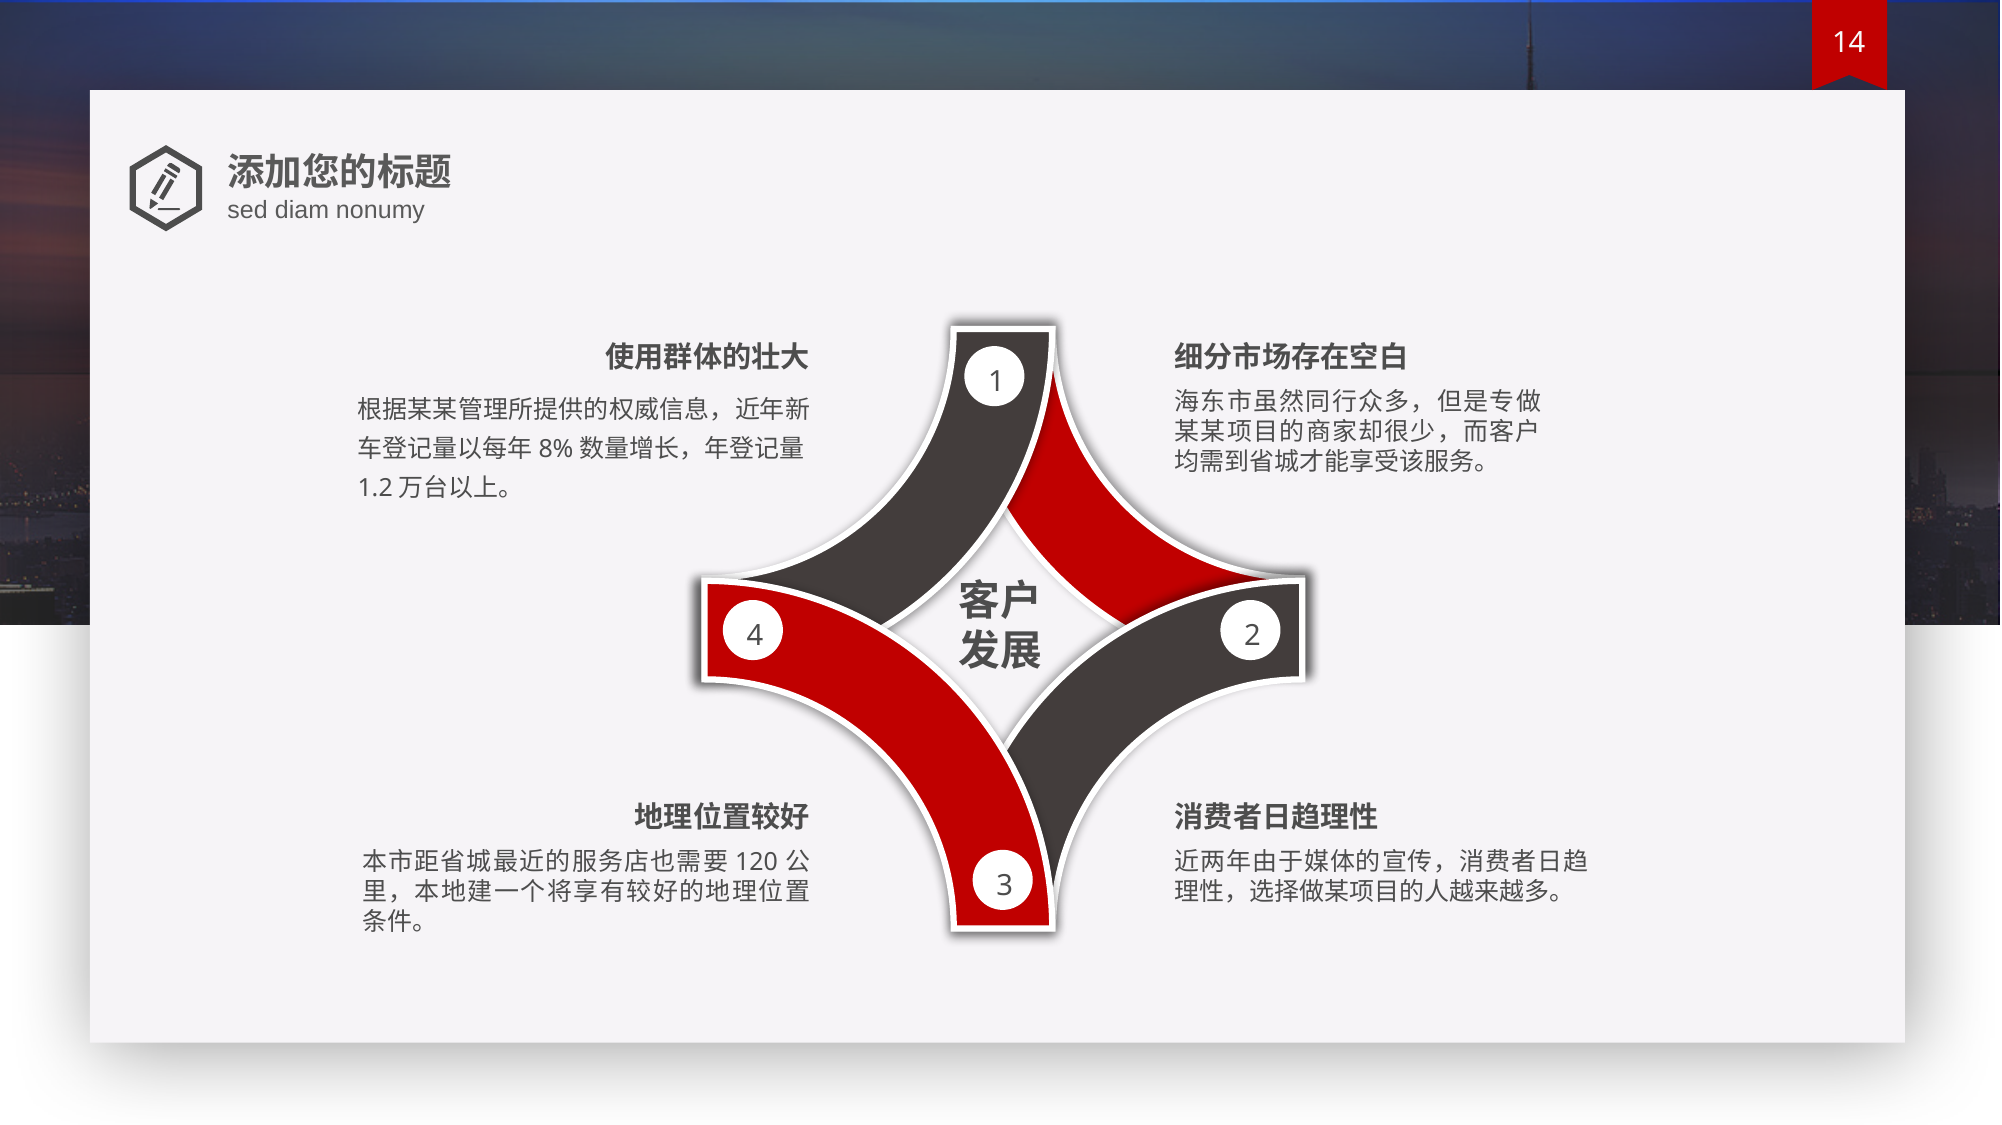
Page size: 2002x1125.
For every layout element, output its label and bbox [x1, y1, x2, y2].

text_box [129, 140, 470, 232]
text_box [346, 790, 699, 914]
text_box [1305, 330, 1556, 484]
picture [1888, 0, 2000, 625]
text_box [342, 330, 701, 512]
text_box [1307, 790, 1604, 914]
text_box [704, 328, 1303, 929]
